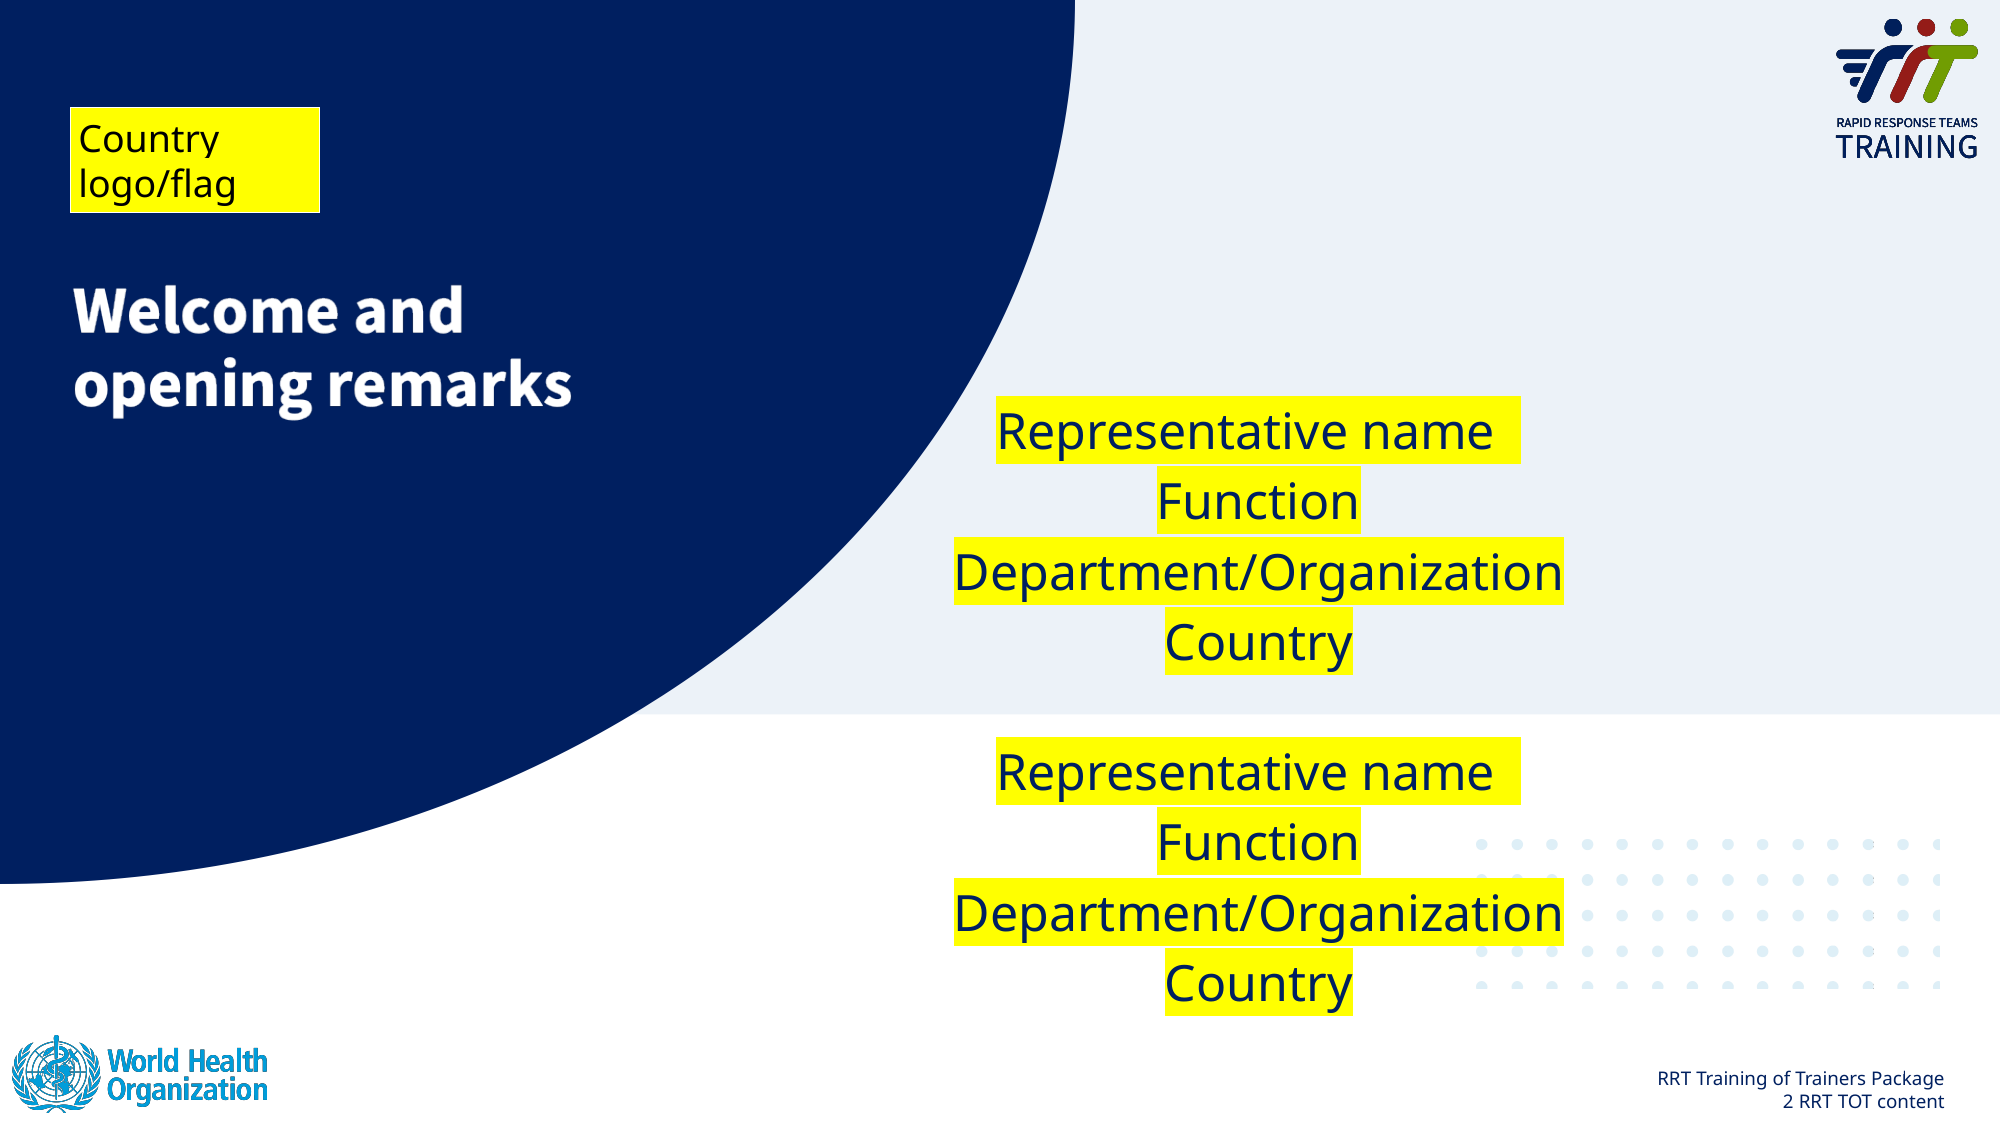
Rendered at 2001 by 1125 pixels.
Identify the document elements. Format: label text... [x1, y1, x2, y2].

picture [50, 1108, 62, 1113]
picture [30, 1083, 37, 1091]
picture [12, 1083, 48, 1113]
text_box Country logo/flag [70, 107, 320, 213]
text_box Representative name Function Department/Organization Country [941, 732, 1577, 1019]
picture [46, 1056, 54, 1062]
picture [1577, 839, 1940, 989]
picture [59, 1035, 267, 1113]
slide_number 4 [1882, 1037, 1916, 1092]
picture [36, 1088, 78, 1105]
picture [22, 1062, 26, 1077]
picture [34, 1054, 43, 1078]
picture [40, 1062, 47, 1070]
picture [71, 1053, 90, 1091]
picture [24, 1054, 36, 1087]
text_box Representative name Function Department/Organization Country [941, 391, 1577, 678]
picture [1835, 19, 1978, 167]
picture [12, 1035, 54, 1068]
picture [0, 0, 1075, 884]
